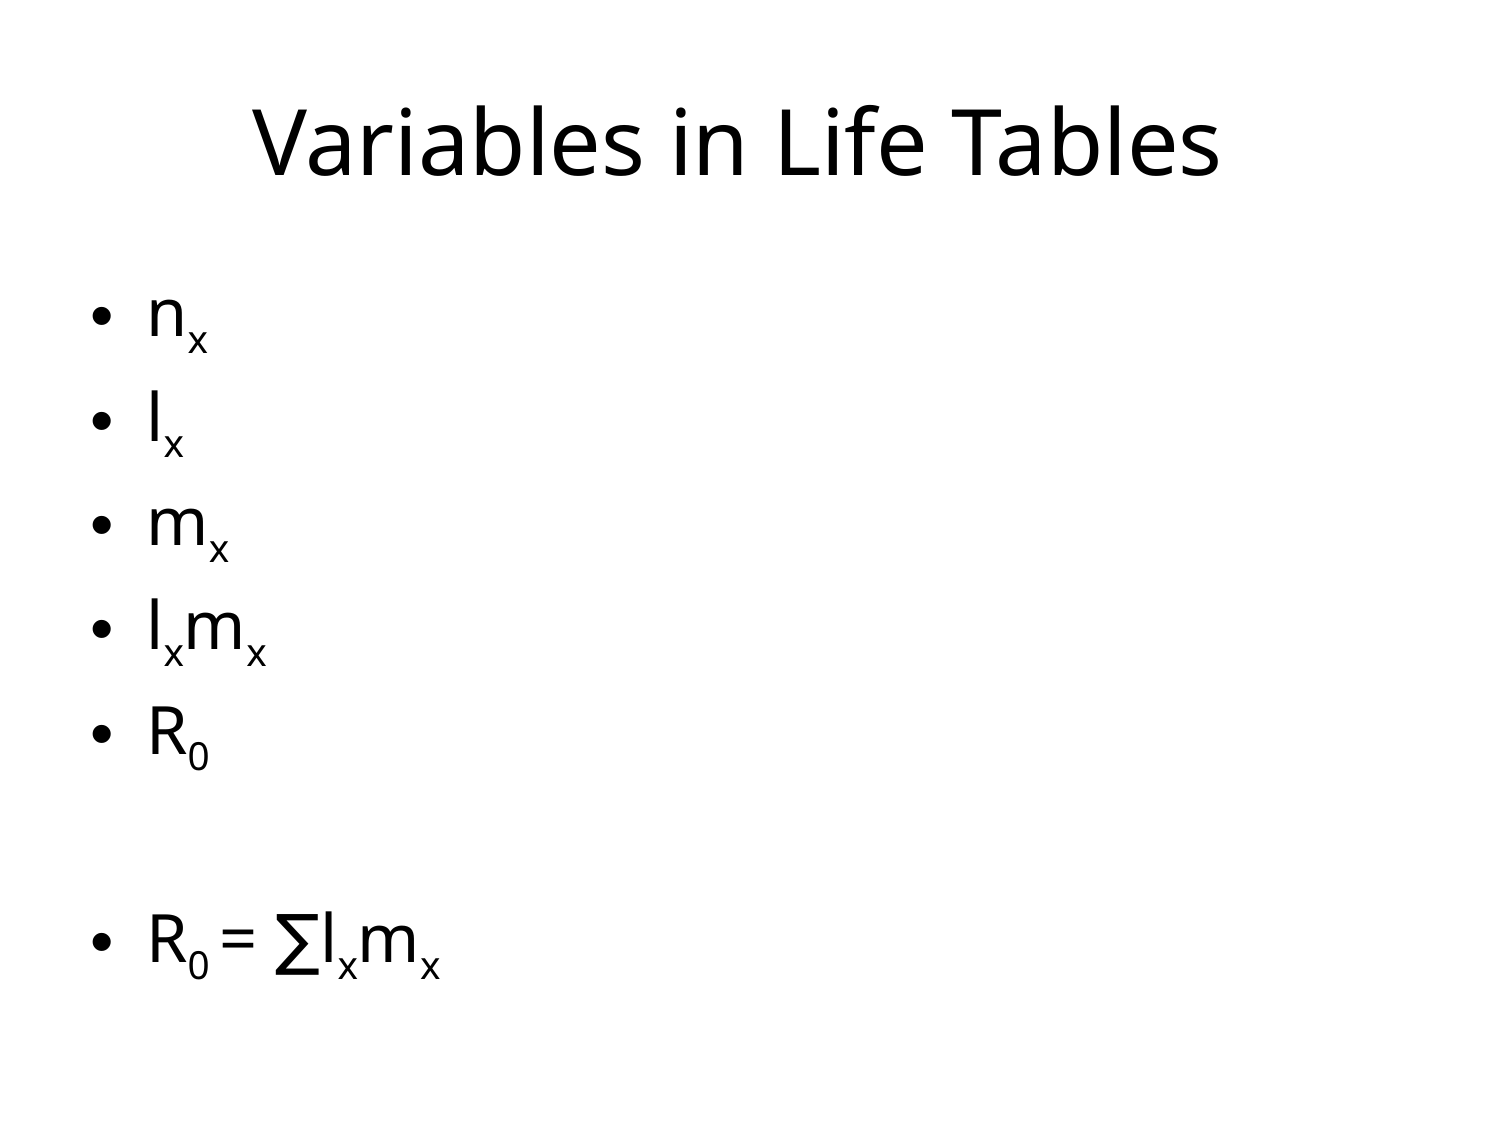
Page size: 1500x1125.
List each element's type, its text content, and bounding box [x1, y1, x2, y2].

list nx lx mx lxmx R0 R0 = ∑lxmx [75, 262, 1425, 1005]
title Variables in Life Tables [75, 45, 1425, 233]
